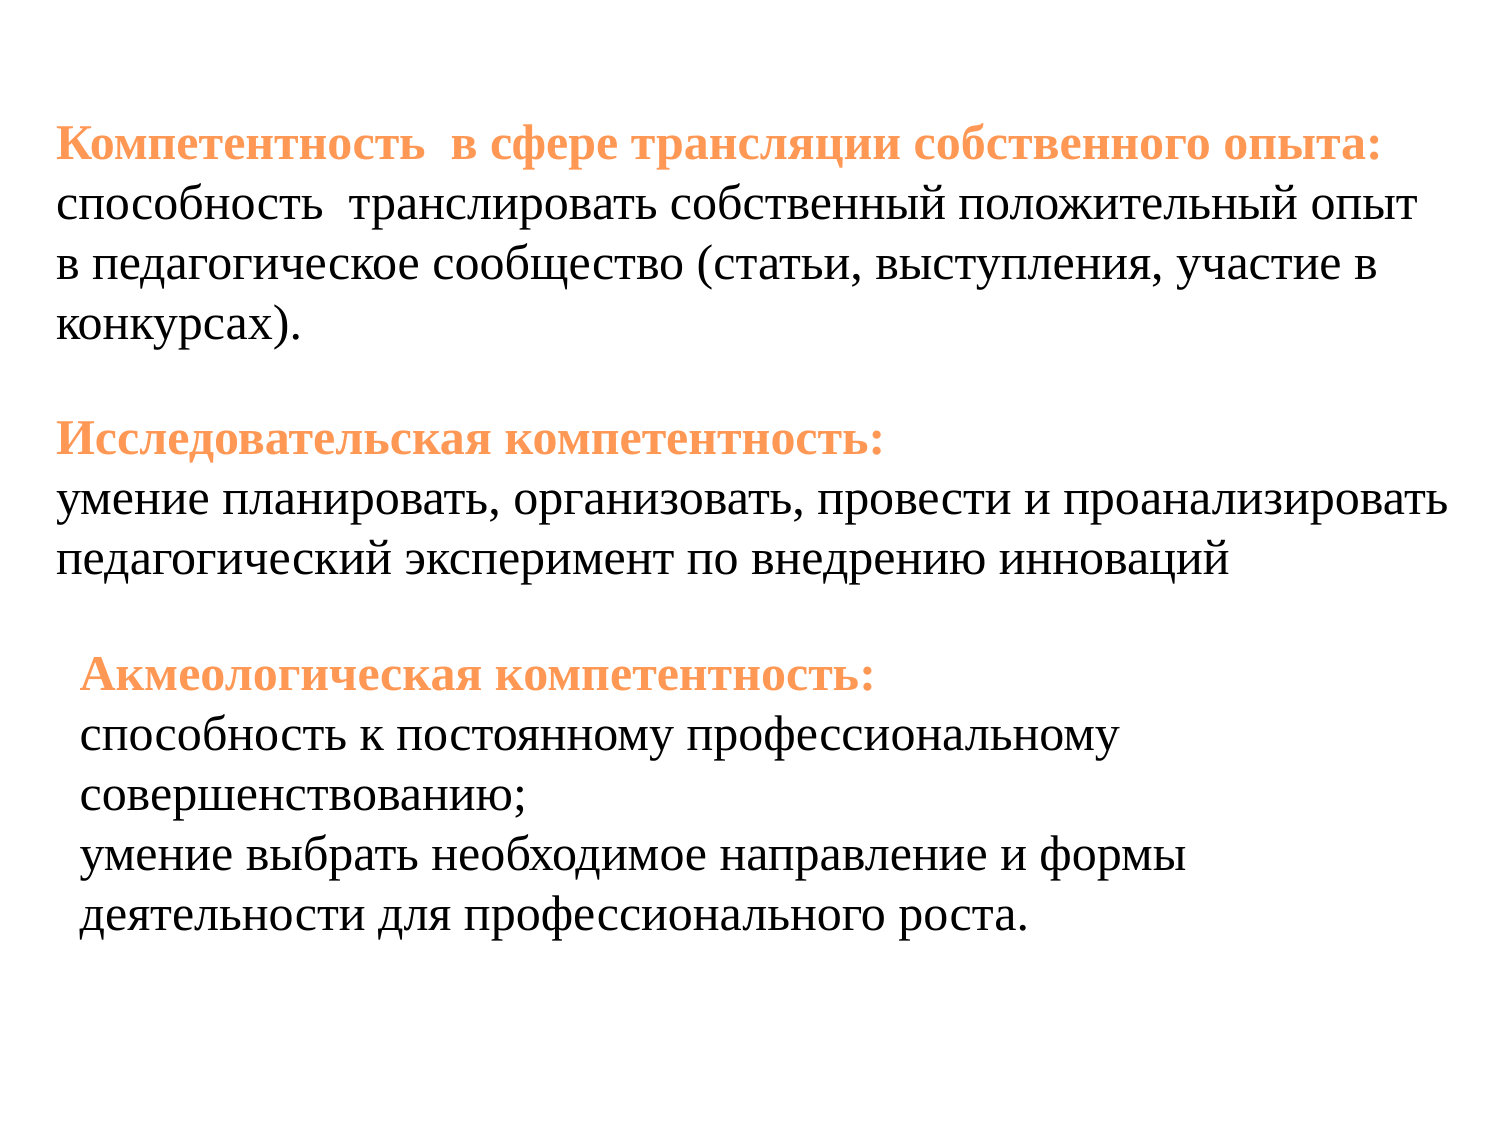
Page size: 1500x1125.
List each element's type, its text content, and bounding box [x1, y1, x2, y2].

text_box Исследовательская компетентность: умение планировать, организовать, провести и проанализировать педагогический эксперимент по внедрению инноваций [41, 397, 1471, 592]
text_box Акмеологическая компетентность: способность к постоянному профессиональному совершенствованию; умение выбрать необходимое направление и формы деятельности для профессионального роста. [64, 633, 1447, 949]
text_box Компетентность в сфере трансляции собственного опыта: способность транслировать собственный положительный опыт в педагогическое сообщество (статьи, выступления, участие в конкурсах). [41, 101, 1459, 357]
